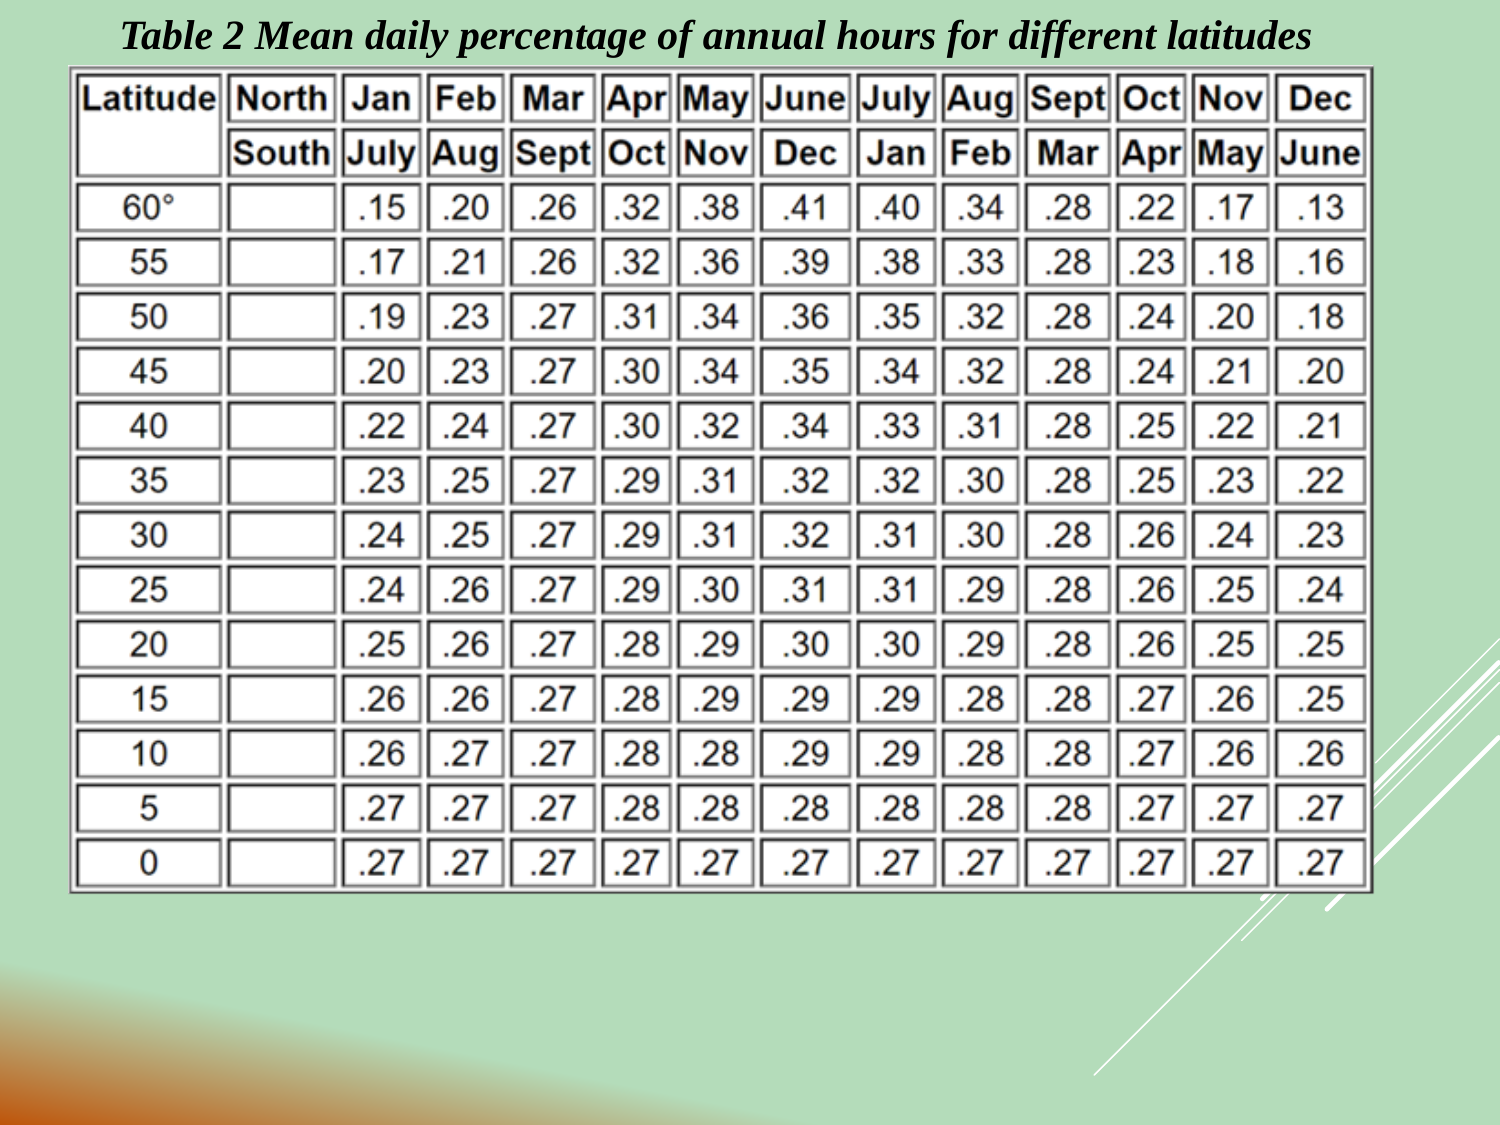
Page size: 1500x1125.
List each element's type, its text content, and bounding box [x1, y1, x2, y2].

text_box Table 2 Mean daily percentage of annual hours for different latitudes [104, 0, 1376, 65]
picture [68, 65, 1376, 896]
